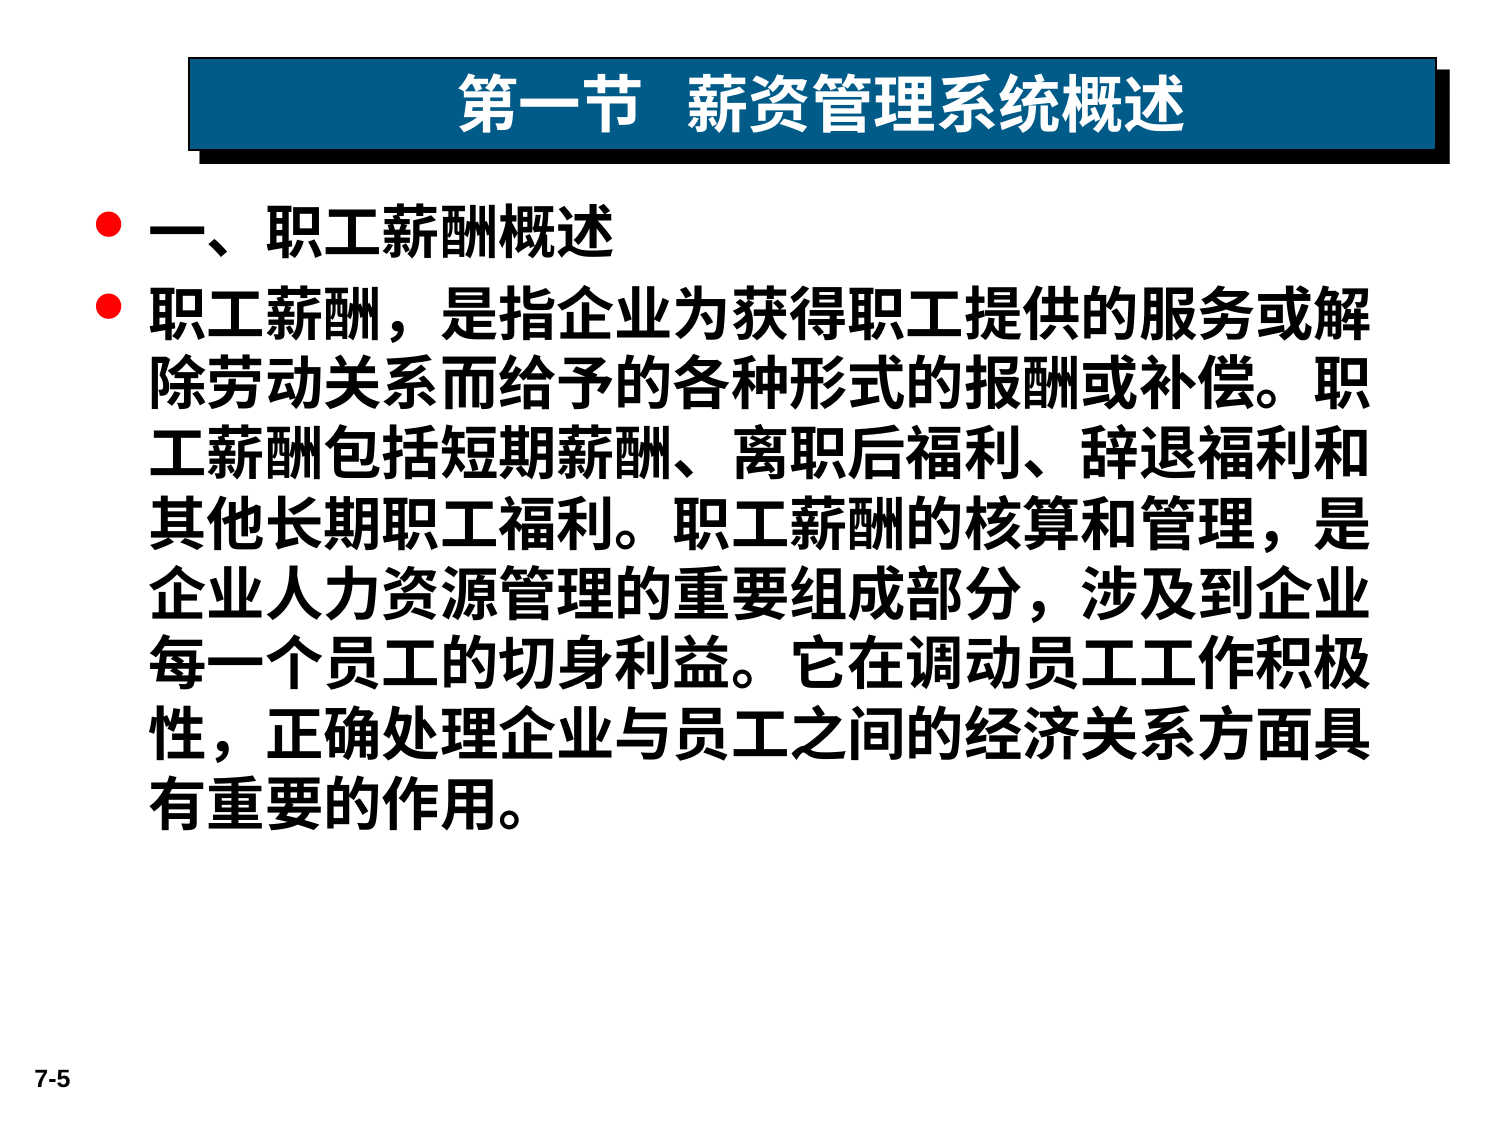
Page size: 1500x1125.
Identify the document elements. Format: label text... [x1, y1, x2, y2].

title 第一节 薪资管理系统概述 [188, 57, 1437, 151]
list 一、职工薪酬概述 职工薪酬，是指企业为获得职工提供的服务或解除劳动关系而给予的各种形式的报酬或补偿。职工薪酬包括短期薪酬、离职后福利、辞退福利和其他长期职工福利。职工薪酬的核算和管理，是企业人力资源管理的重要组成部分，涉及到企业每一个员工的切身利益。它在调动员工工作积极性，正确处理企业与员工之间的经济关系方面具有重要的作用。 [62, 187, 1438, 976]
